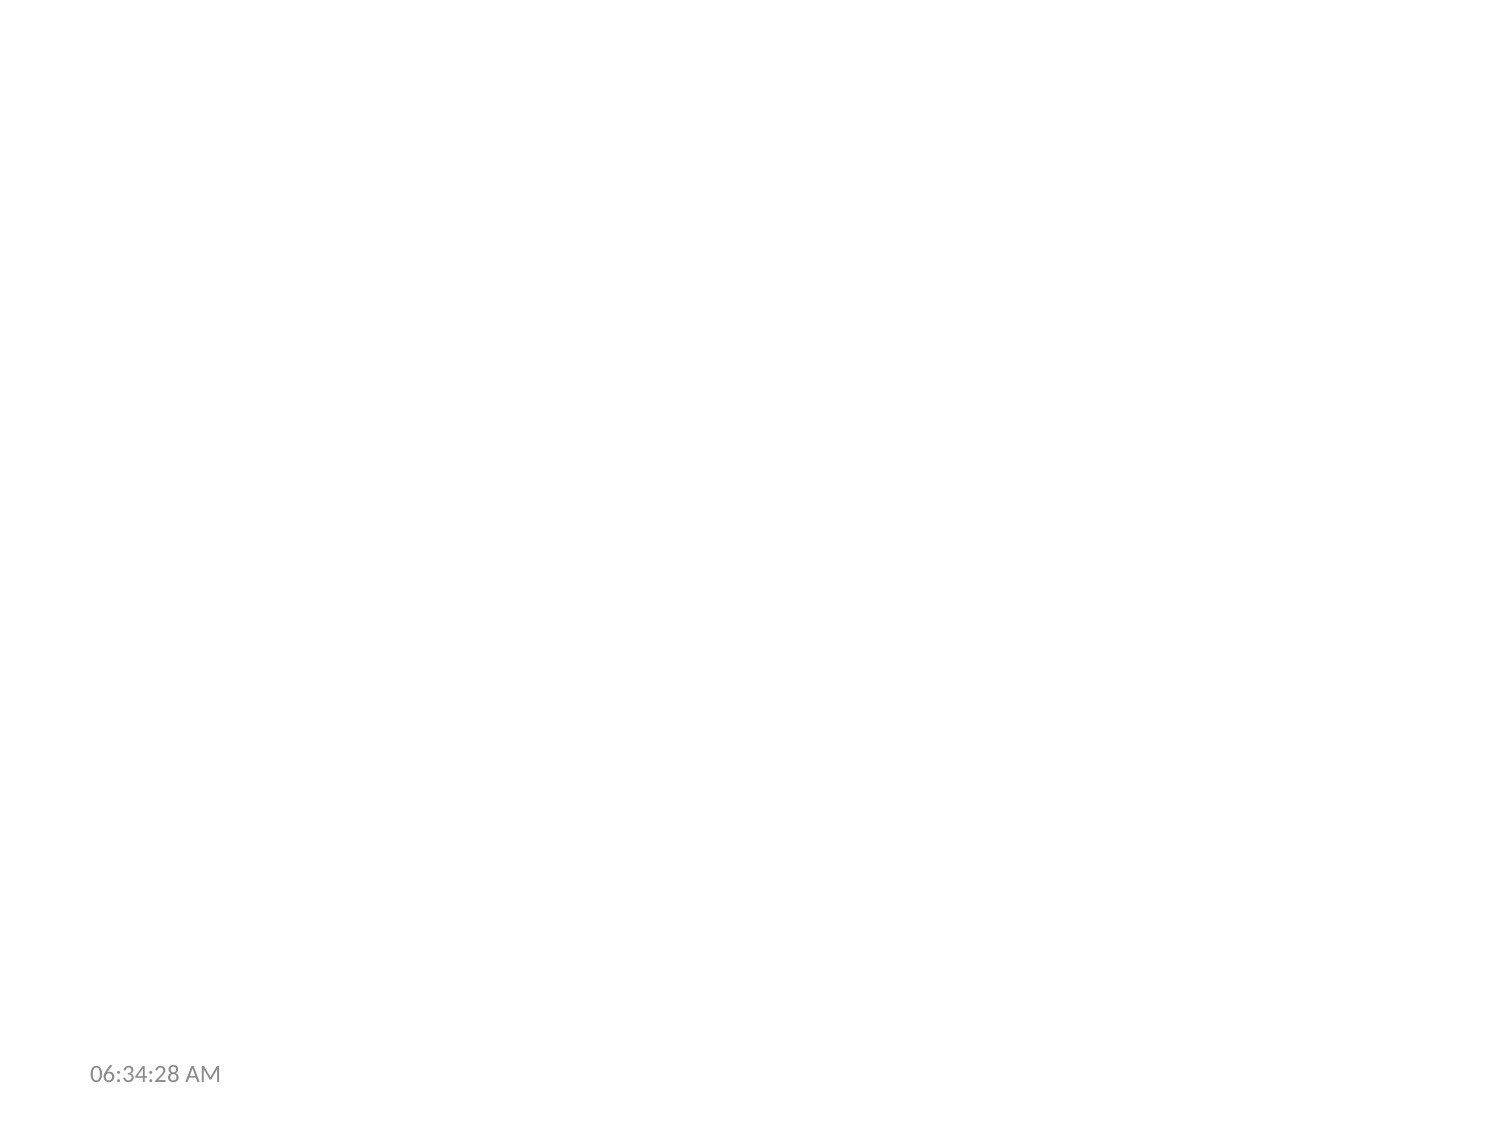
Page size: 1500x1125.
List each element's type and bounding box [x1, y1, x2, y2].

slide_number [75, 1042, 425, 1103]
